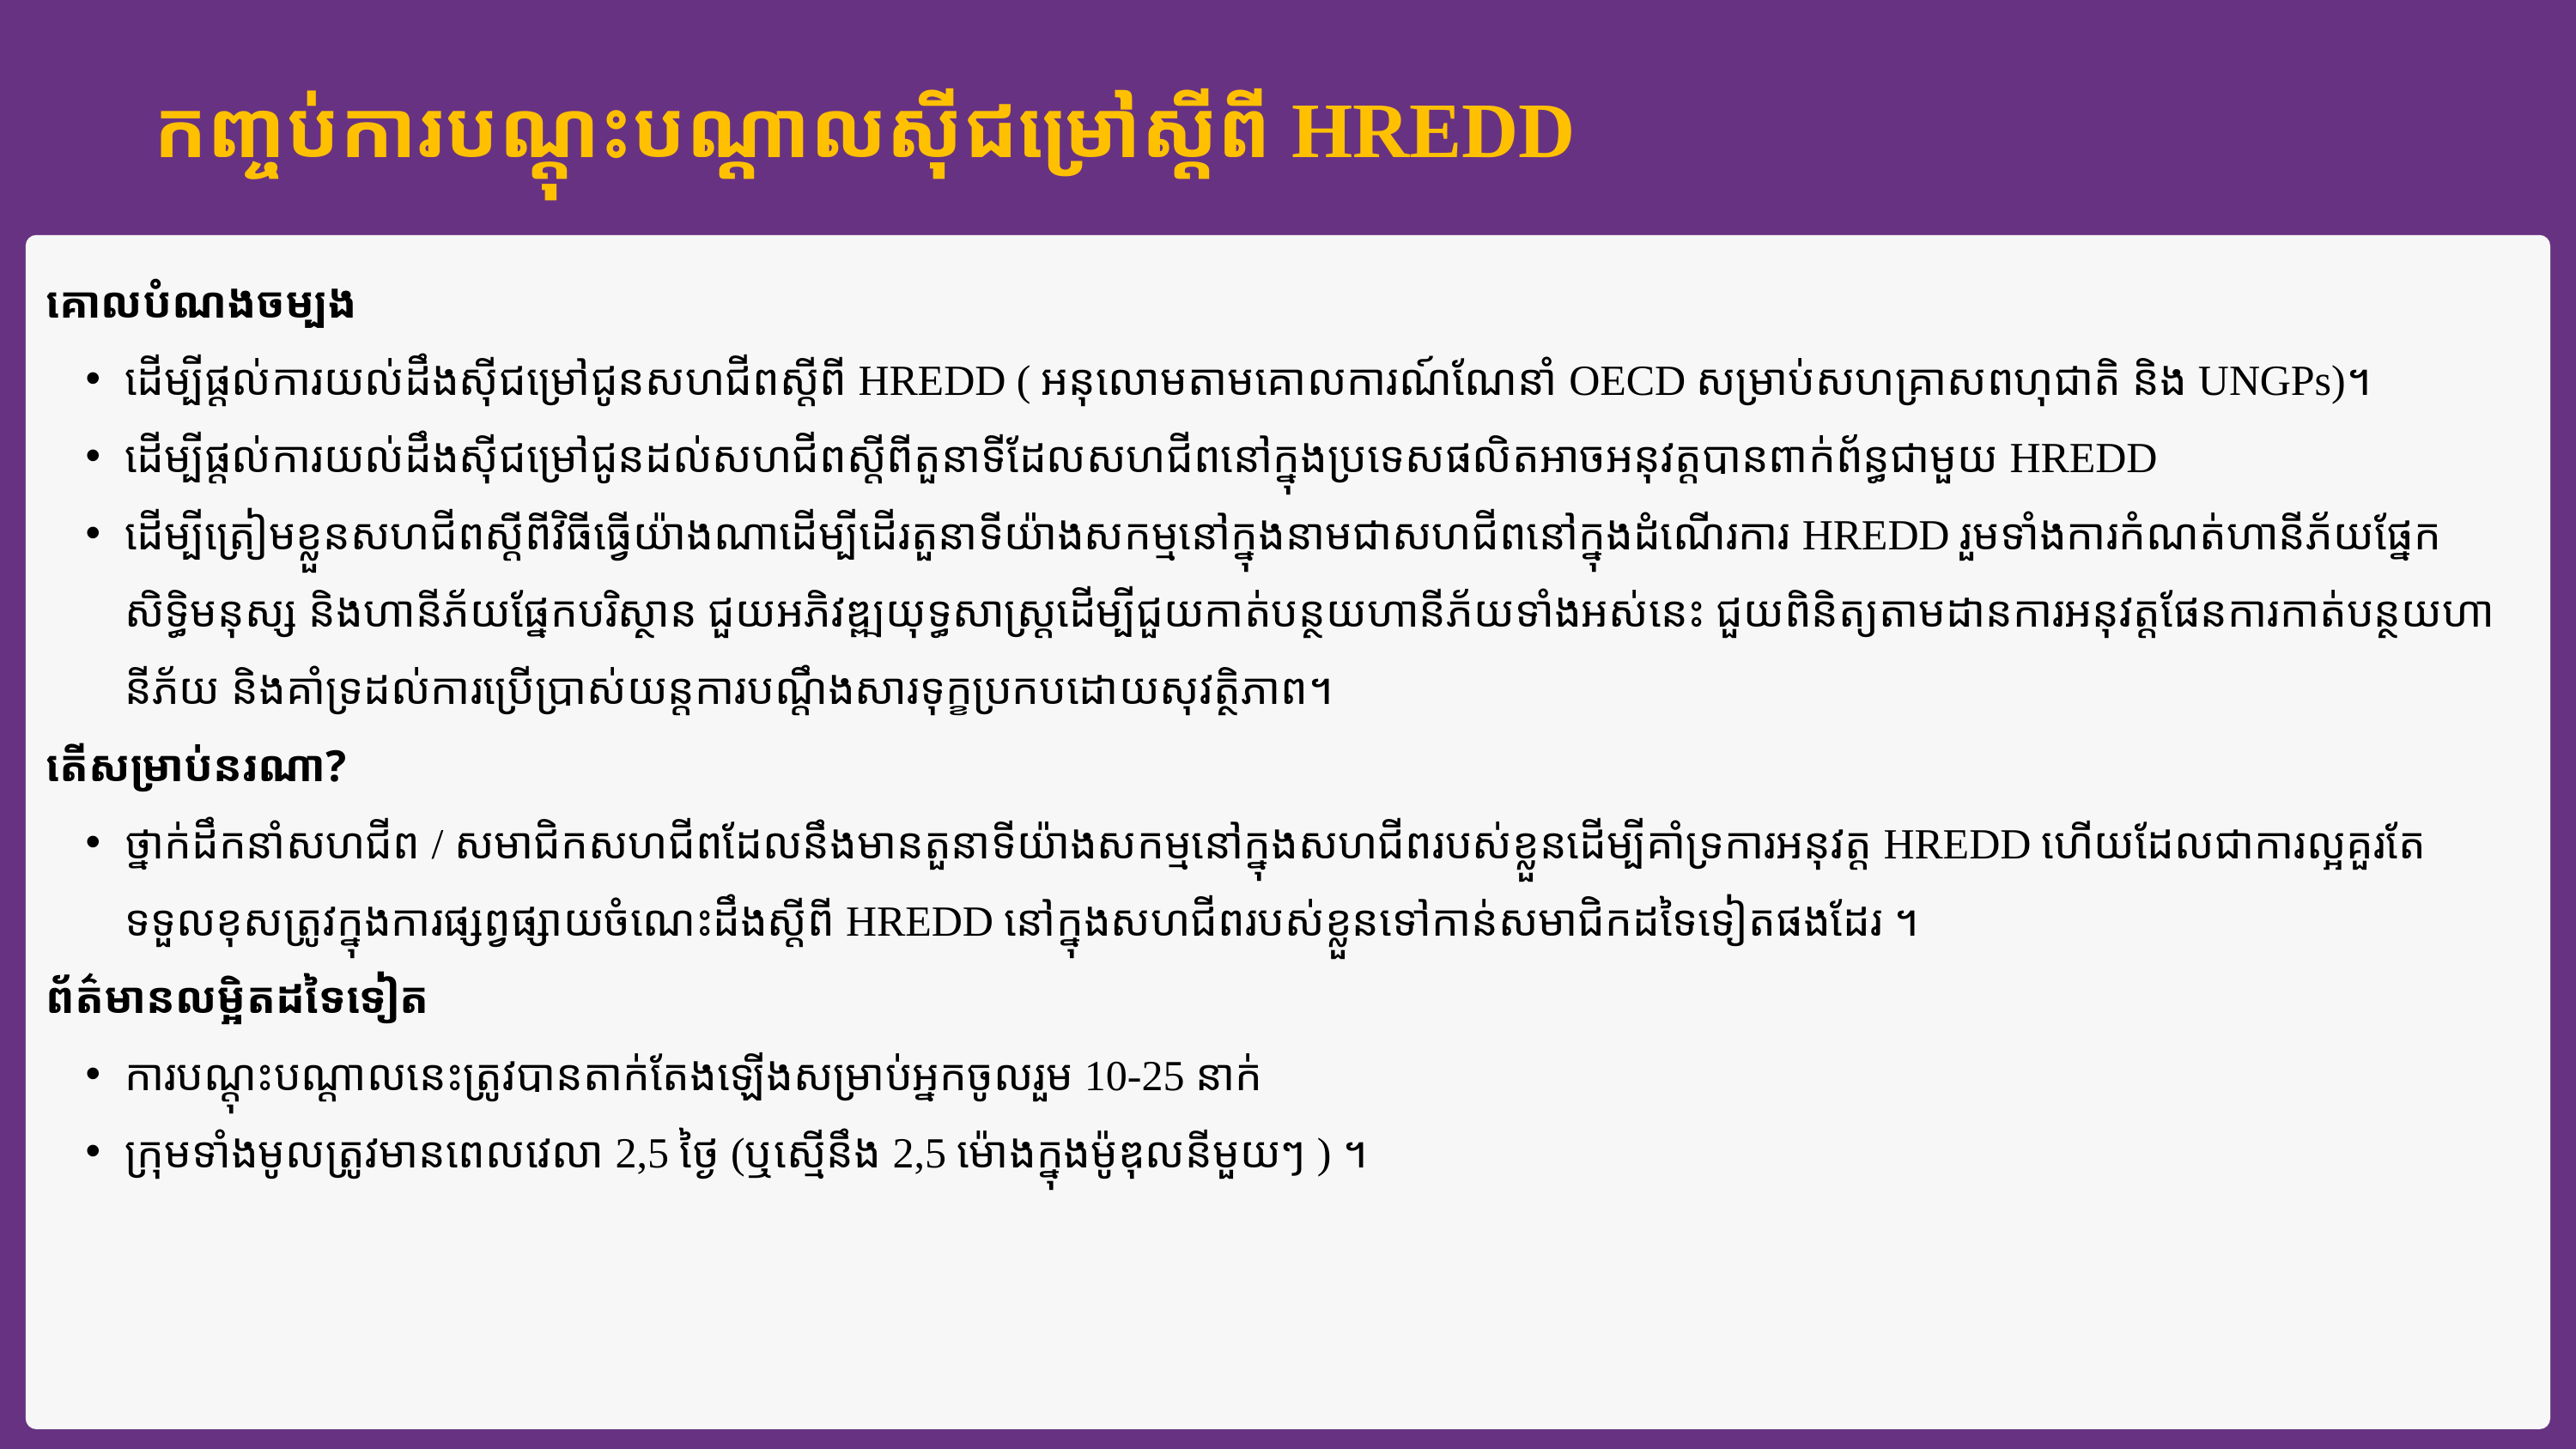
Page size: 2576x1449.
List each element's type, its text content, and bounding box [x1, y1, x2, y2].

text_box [25, 234, 2551, 1430]
text_box កញ្ចប់ការបណ្តុះបណ្តាលស៊ីជម្រៅស្តីពី HREDD [118, 24, 2576, 186]
